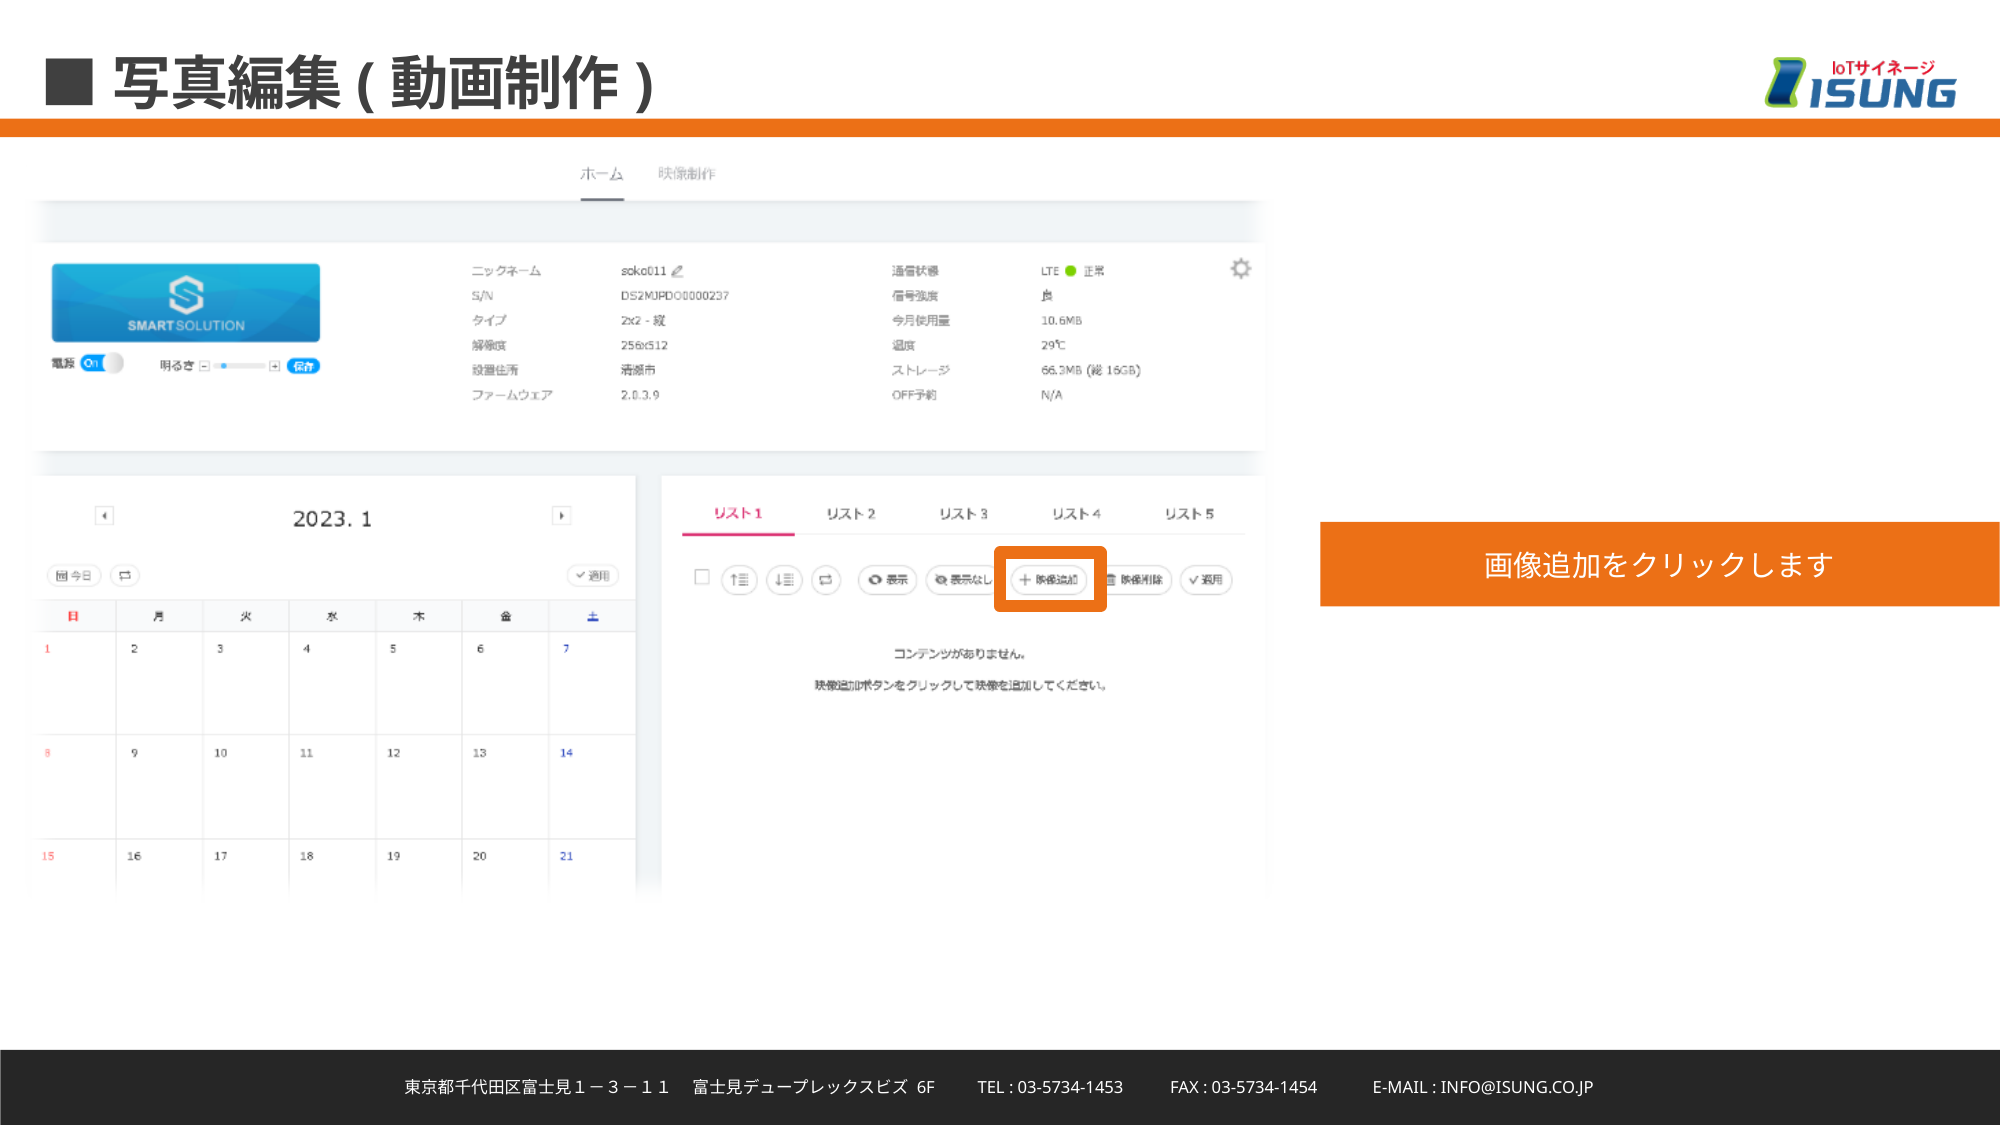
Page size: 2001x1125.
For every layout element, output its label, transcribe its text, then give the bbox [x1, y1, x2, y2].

text_box [0, 117, 2000, 138]
text_box 東京都千代田区富士見１－３－１１ 富士見デュープレックスビズ 6F TEL : 03-5734-1453 FAX : 03-5734-1454 E-Mail : info@isung.co.jp [0, 1067, 2000, 1110]
text_box ■写真編集(動画制作) [25, 46, 1722, 117]
text_box 画像追加をクリックします [1318, 520, 2000, 609]
picture [25, 148, 1274, 903]
picture [1764, 56, 1957, 109]
